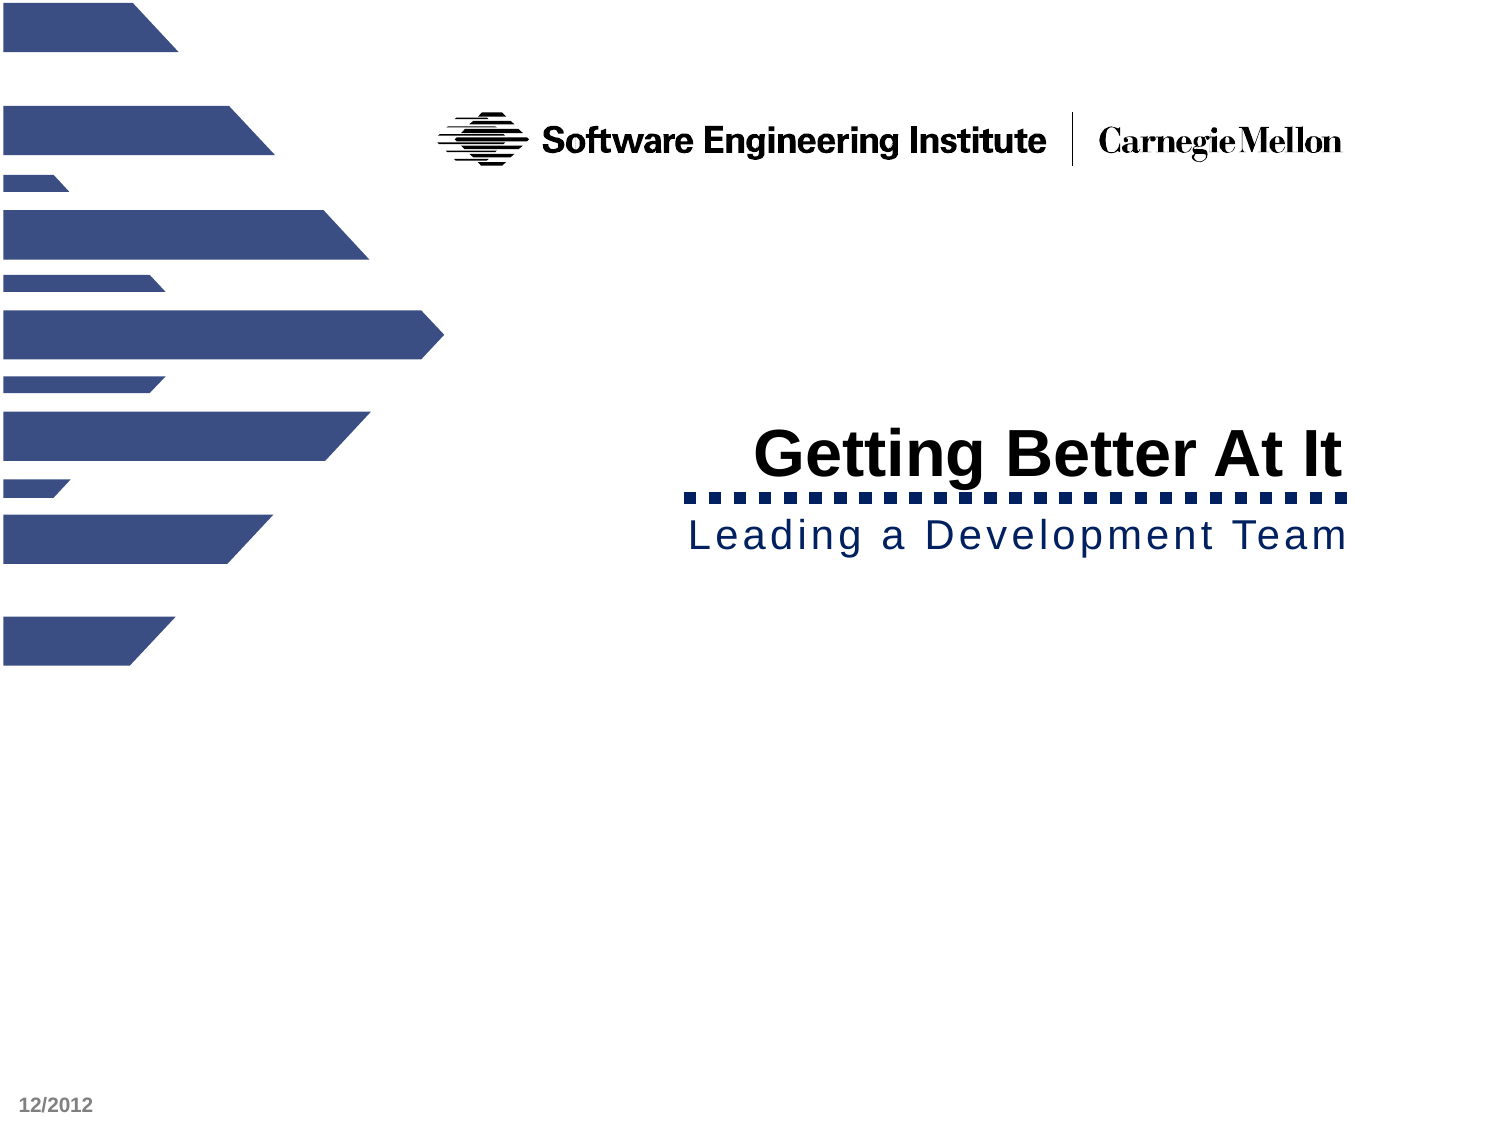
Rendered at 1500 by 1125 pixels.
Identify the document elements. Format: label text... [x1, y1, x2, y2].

text_box Leading a Development Team [649, 518, 1347, 559]
text_box Getting Better At It [738, 401, 1359, 497]
text_box [168, 336, 647, 413]
